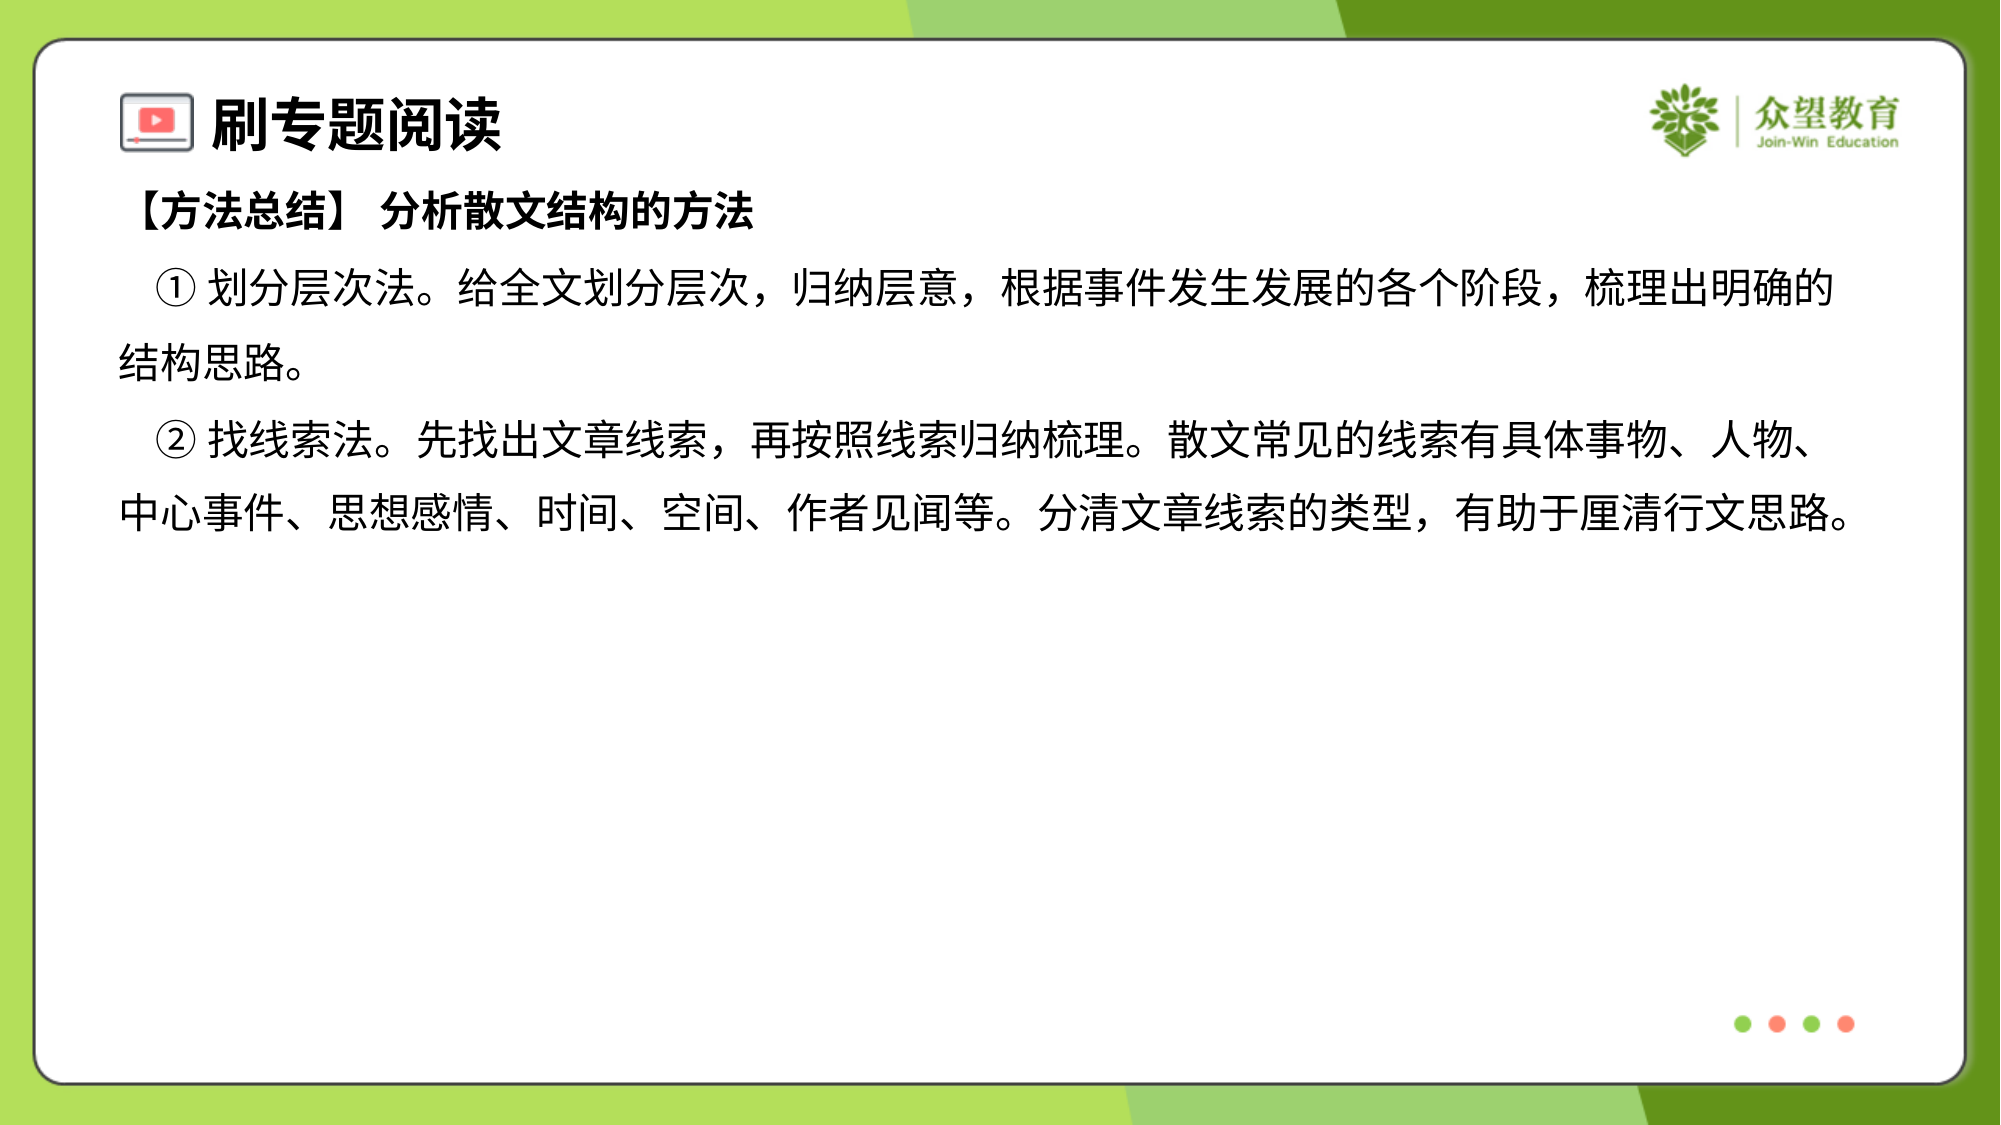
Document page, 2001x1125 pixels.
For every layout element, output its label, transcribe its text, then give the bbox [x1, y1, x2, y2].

text_box 【方法总结】 分析散文结构的方法 ①划分层次法。给全文划分层次，归纳层意，根据事件发生发展的各个阶段，梳理出明确的 结构思路。 ②找线索法。先找出文章线索，再按照线索归纳梳理。散文常见的线索有具体事物、人物、 中心事件、思想感情、时间、空间、作者见闻等。分清文章线索的类型，有助于厘清行文思路。 [118, 159, 1883, 530]
picture [0, 0, 2000, 1125]
